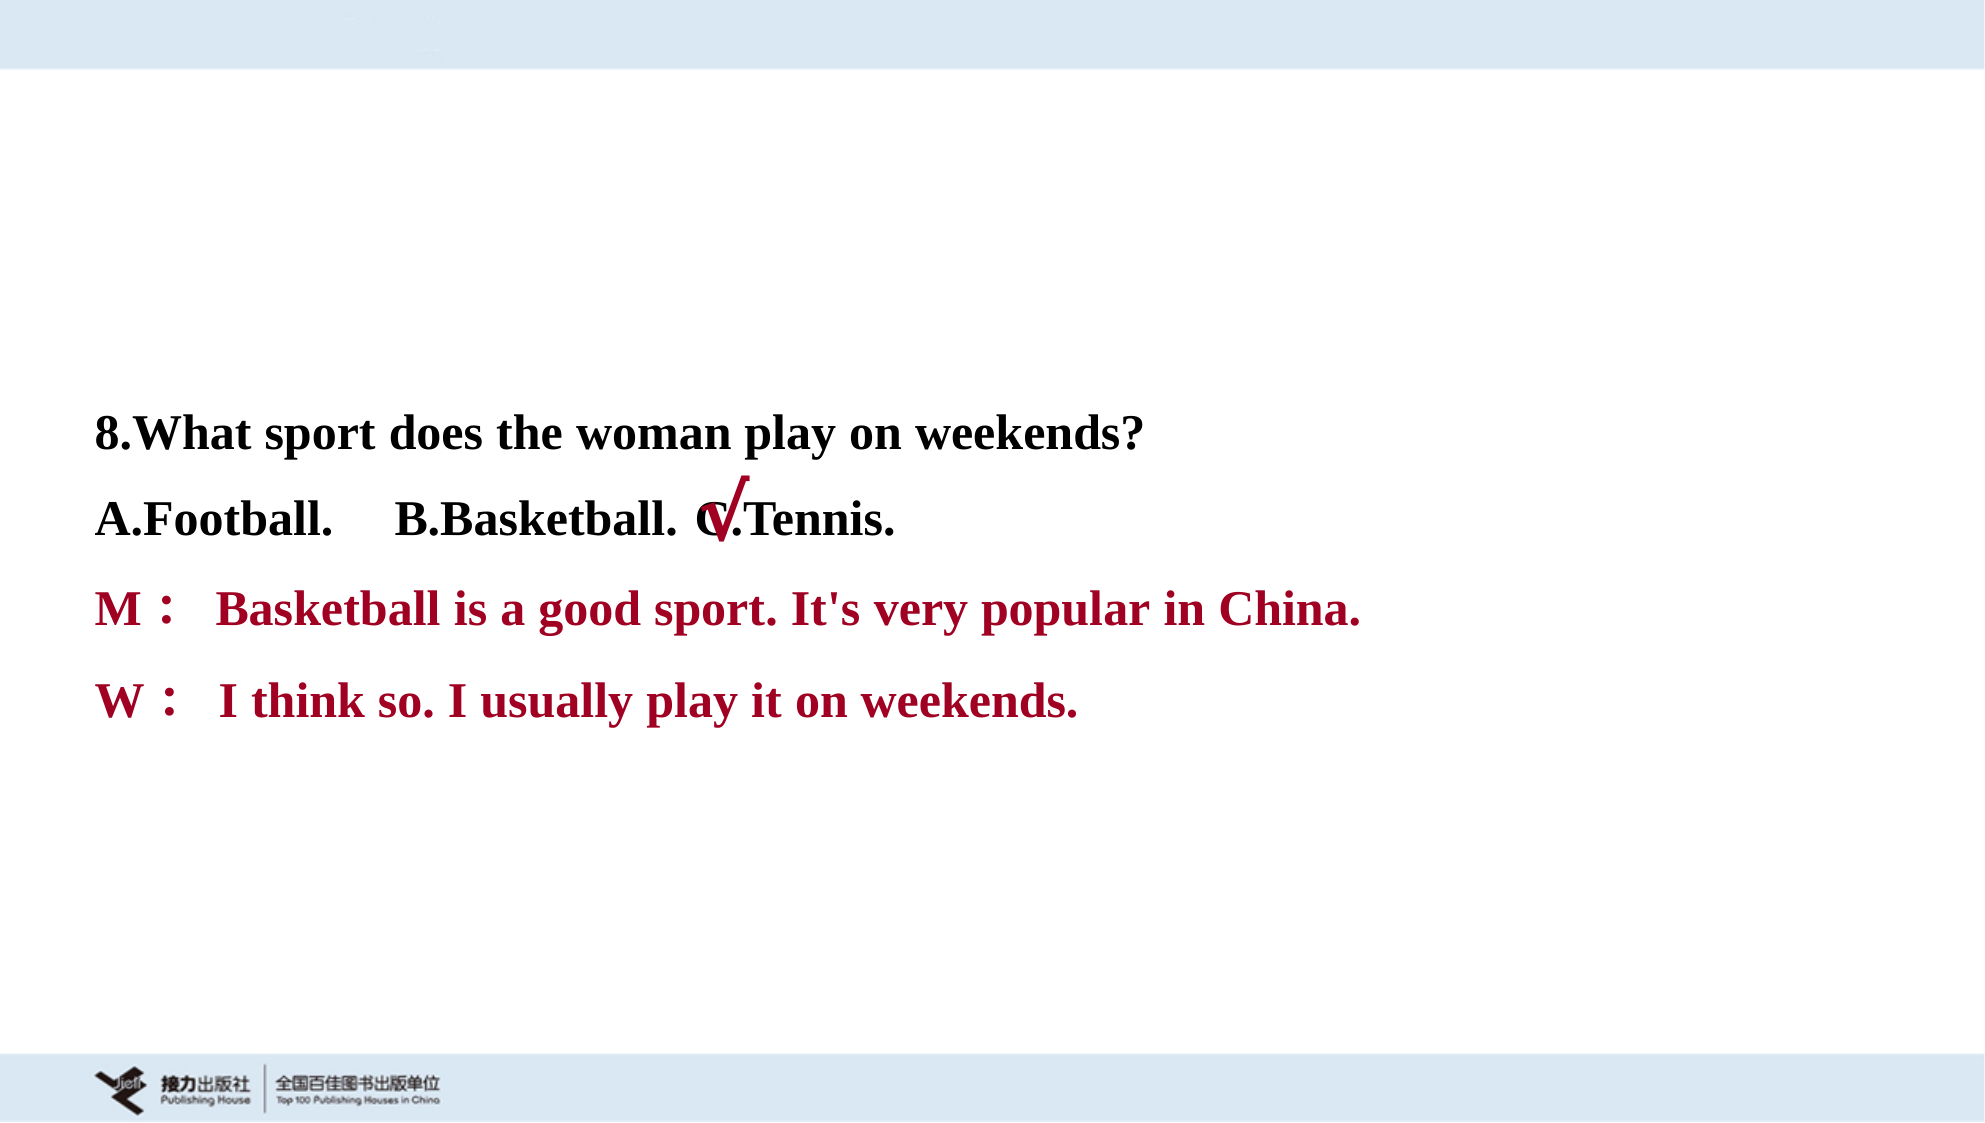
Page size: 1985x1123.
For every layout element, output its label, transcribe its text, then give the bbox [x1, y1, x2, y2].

text_box 8.What sport does the woman play on weekends? [94, 371, 1892, 457]
text_box √ [698, 463, 750, 556]
text_box M：Basketball is a good sport. It's very popular in China. W：I think so. I usually play it on weekends. [94, 543, 1892, 727]
picture [0, 0, 1985, 1122]
text_box A.Football. B.Basketball. C.Tennis. [94, 457, 1892, 543]
